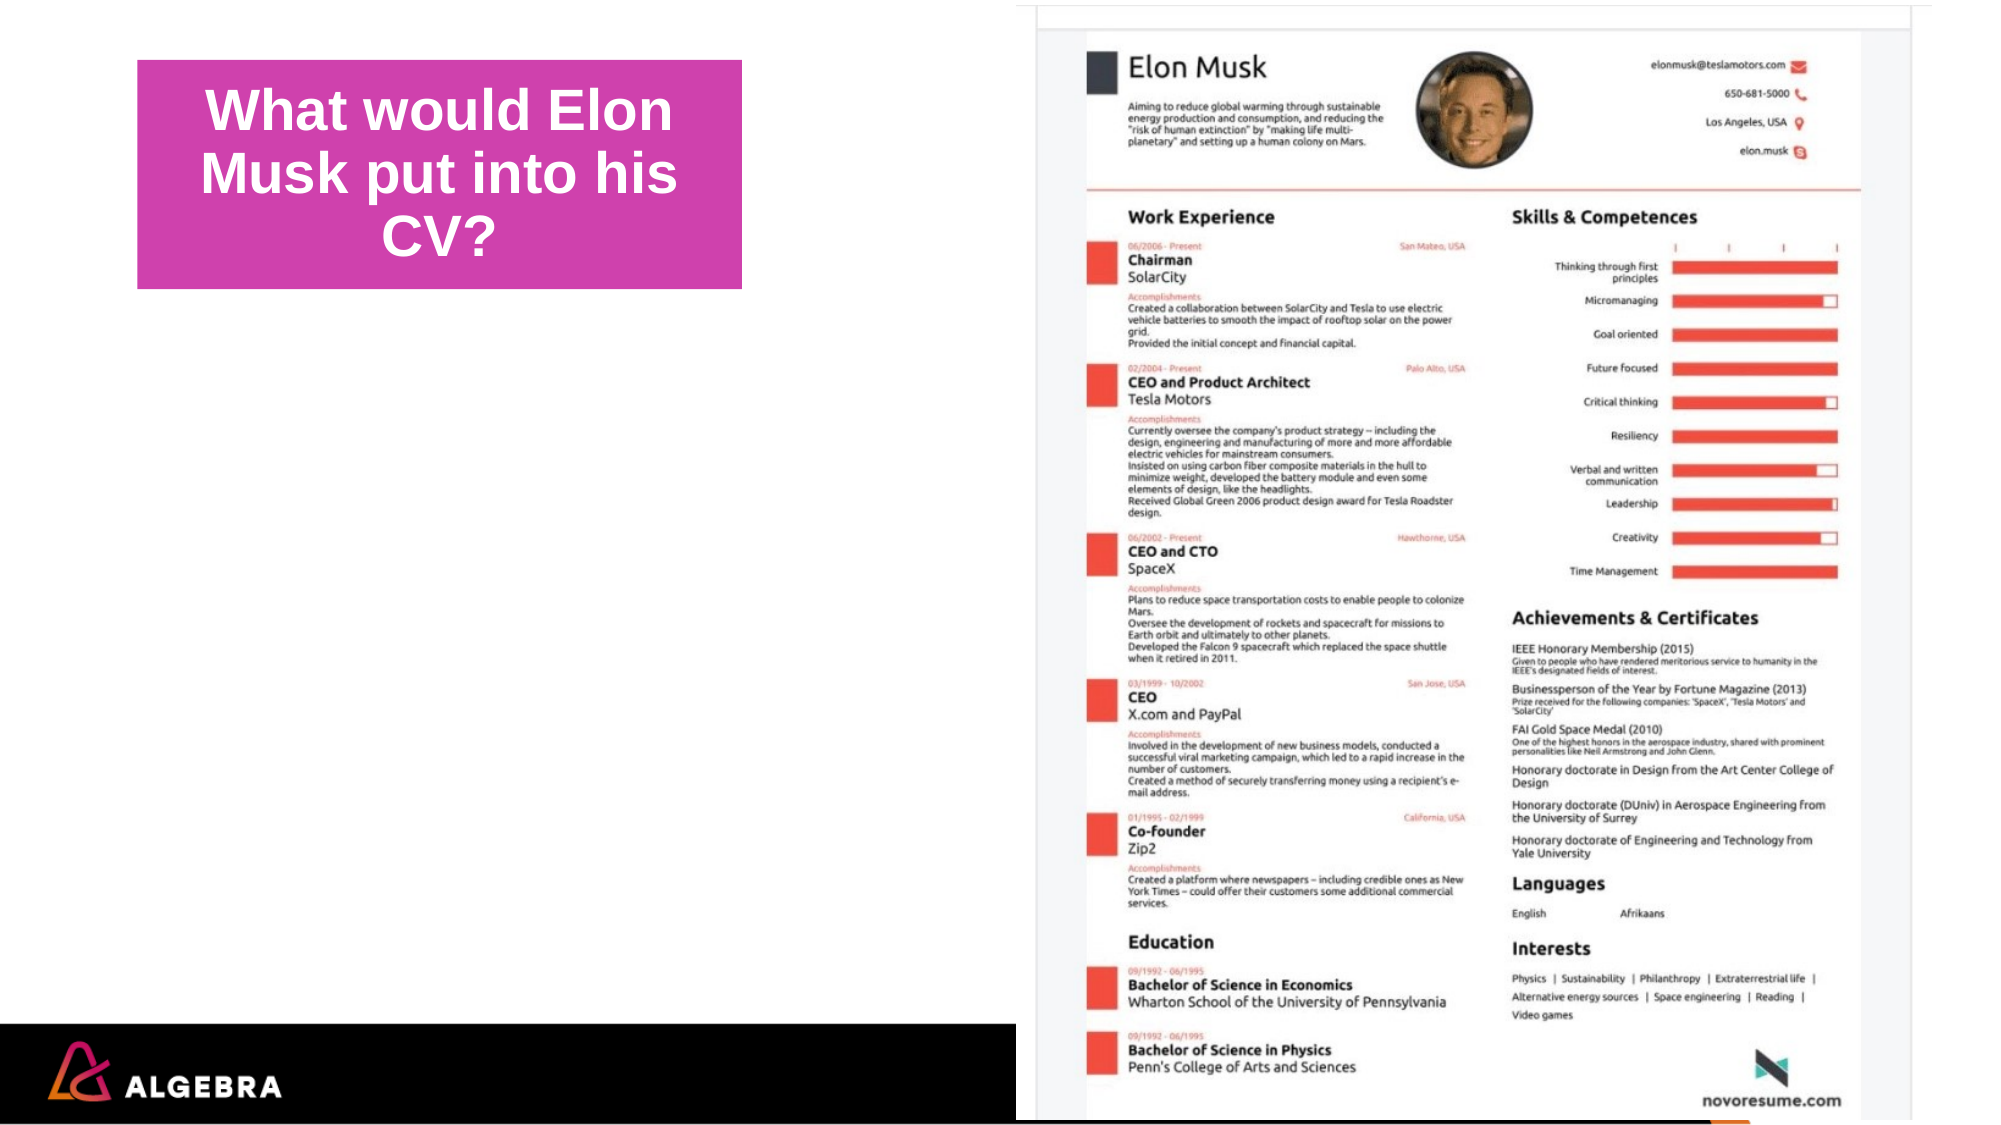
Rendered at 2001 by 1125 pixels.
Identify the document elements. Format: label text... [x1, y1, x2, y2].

picture [0, 1023, 1958, 1125]
title What would Elon Musk put into his CV? [137, 59, 742, 290]
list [1016, 5, 1932, 1120]
